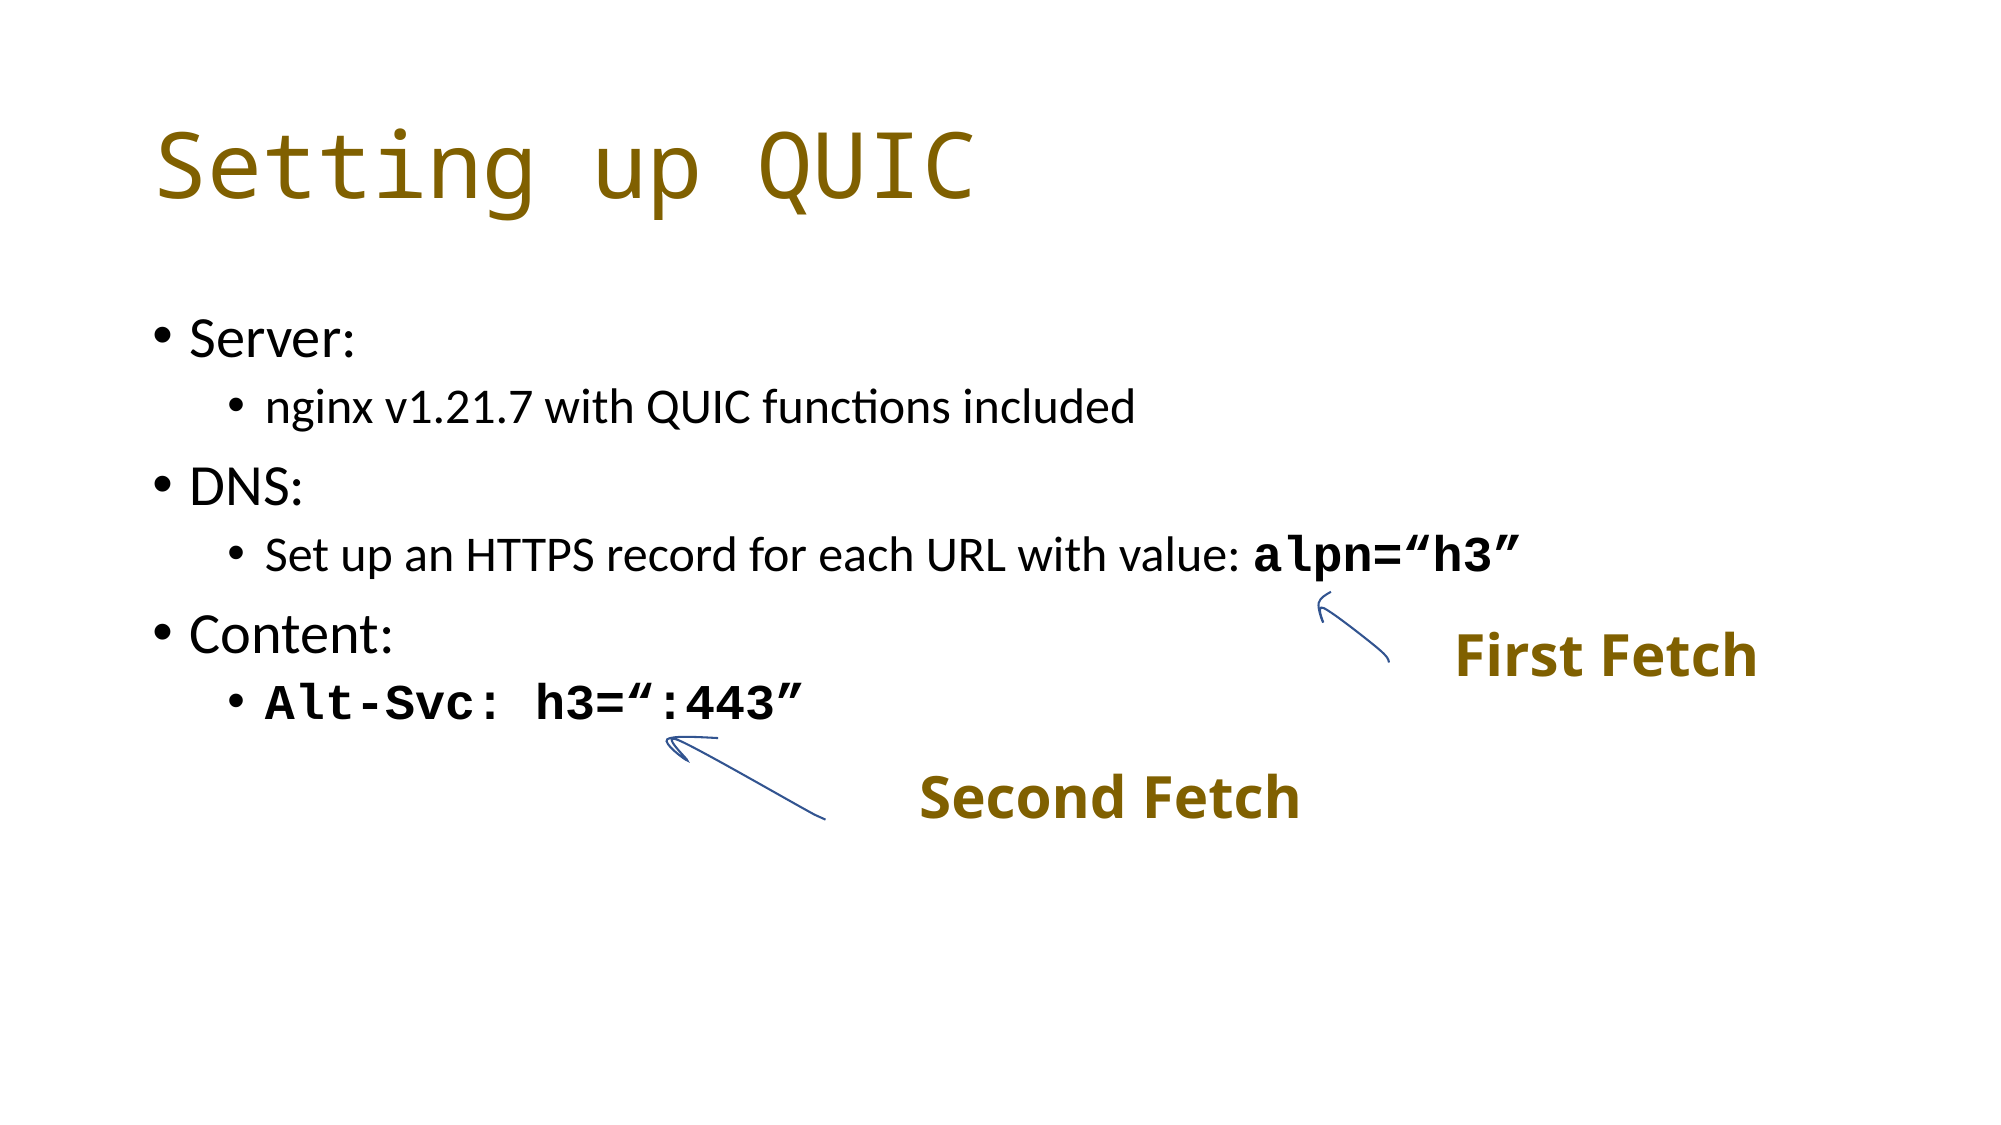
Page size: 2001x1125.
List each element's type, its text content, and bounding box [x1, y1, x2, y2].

text_box [665, 735, 826, 821]
text_box First Fetch [1438, 610, 1775, 696]
text_box Second Fetch [904, 752, 1317, 838]
list Server: nginx v1.21.7 with QUIC functions included DNS: Set up an HTTPS record for each URL with value: alpn=“h3” Content: Alt-Svc: h3=“:443” [137, 299, 1863, 1014]
title Setting up QUIC [137, 59, 1863, 278]
text_box [1317, 590, 1390, 663]
